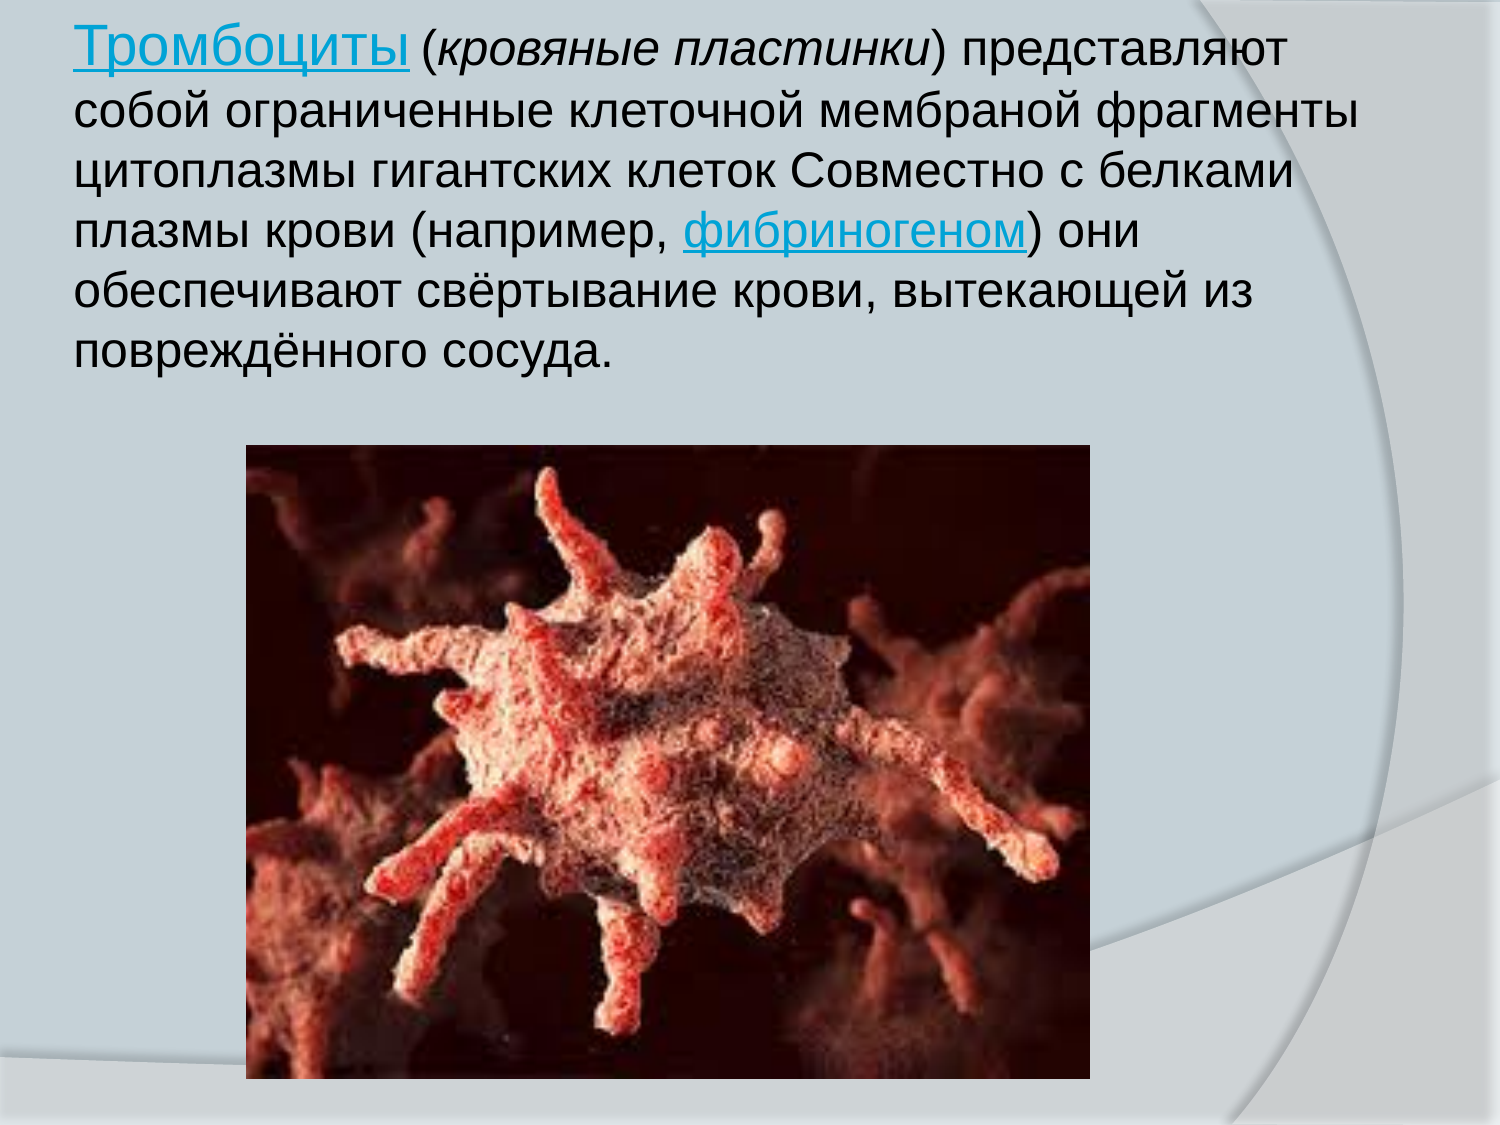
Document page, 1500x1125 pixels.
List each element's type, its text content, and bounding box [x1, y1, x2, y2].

text_box Тромбоциты (кровяные пластинки) представляют собой ограниченные клеточной мембраной фрагменты цитоплазмы гигантских клеток Совместно с белками плазмы крови (например, фибриногеном) они обеспечивают свёртывание крови, вытекающей из повреждённого сосуда. [58, 0, 1430, 385]
text_box [25, 0, 276, 134]
picture [245, 445, 1091, 1079]
